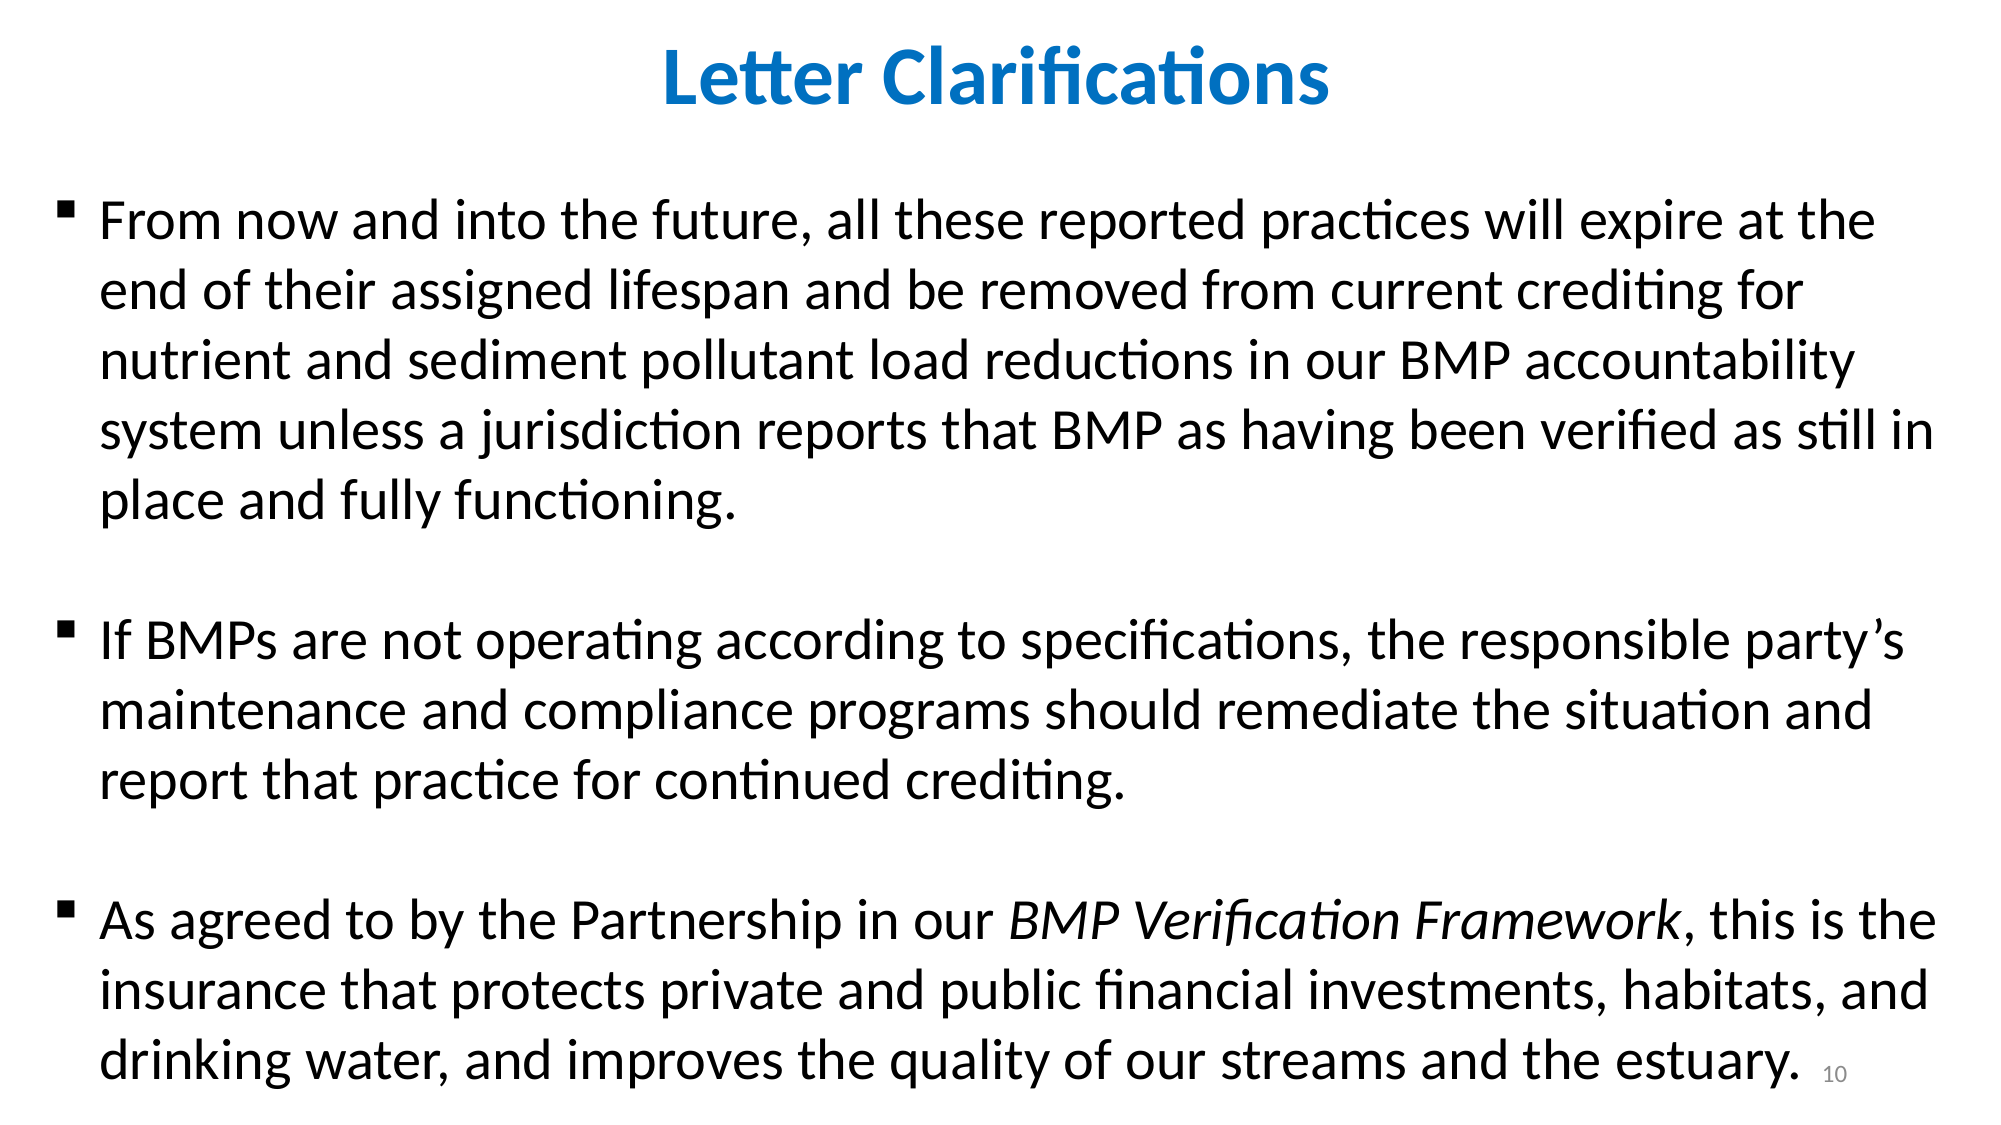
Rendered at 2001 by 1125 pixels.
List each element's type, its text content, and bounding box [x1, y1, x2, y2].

slide_number 10 [1412, 1042, 1863, 1103]
text_box Letter Clarifications From now and into the future, all these reported practices will expire at the end of their assigned lifespan and be removed from current crediting for nutrient and sediment pollutant load reductions in our BMP accountability system unless a jurisdiction reports that BMP as having been verified as still in place and fully functioning. If BMPs are not operating according to specifications, the responsible party’s maintenance and compliance programs should remediate the situation and report that practice for continued crediting. As agreed to by the Partnership in our BMP Verification Framework, this is the insurance that protects private and public financial investments, habitats, and drinking water, and improves the quality of our streams and the estuary. [37, 13, 1956, 1099]
